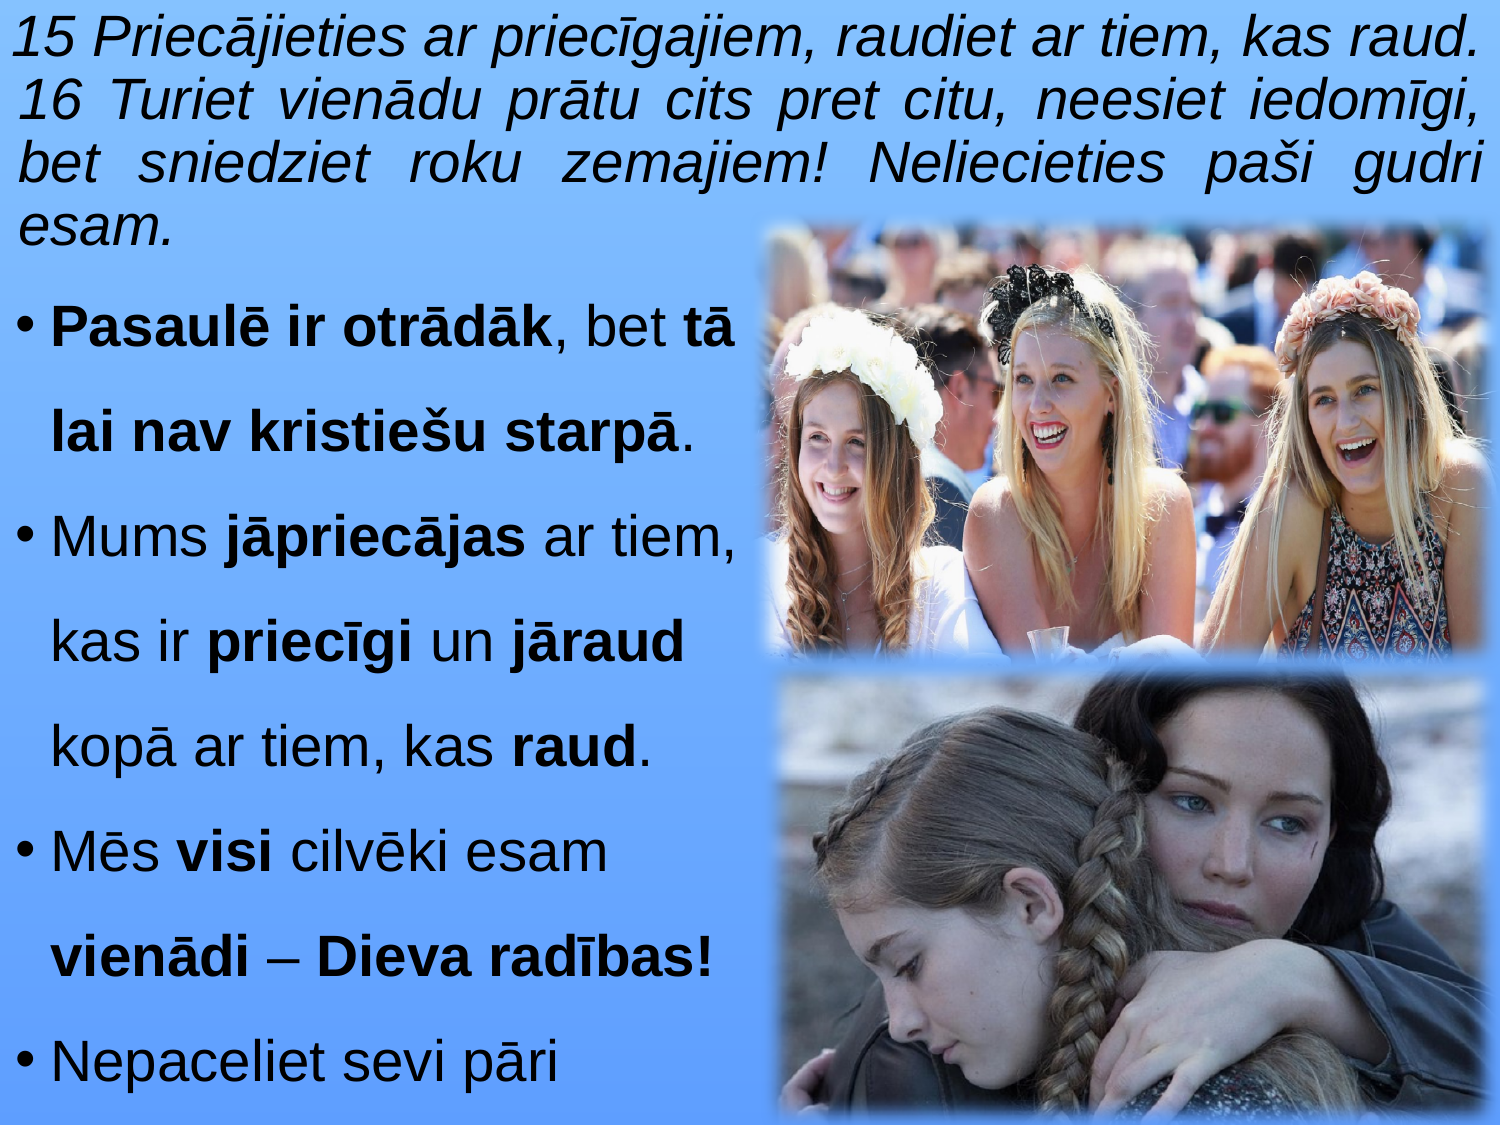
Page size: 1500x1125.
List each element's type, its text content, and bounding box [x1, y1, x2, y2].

text_box Pasaulē ir otrādāk, bet tā lai nav kristiešu starpā. Mums jāpriecājas ar tiem, kas ir priecīgi un jāraud kopā ar tiem, kas raud. Mēs visi cilvēki esam vienādi – Dieva radības! Nepaceliet sevi pāri visiem! [0, 246, 756, 1020]
list 15 Priecājieties ar priecīgajiem, raudiet ar tiem, kas raud. 16 Turiet vienādu prātu cits pret citu, neesiet iedomīgi, bet sniedziet roku zemajiem! Neliecieties paši gudri esam. [0, 0, 1500, 176]
picture [749, 210, 1500, 1125]
